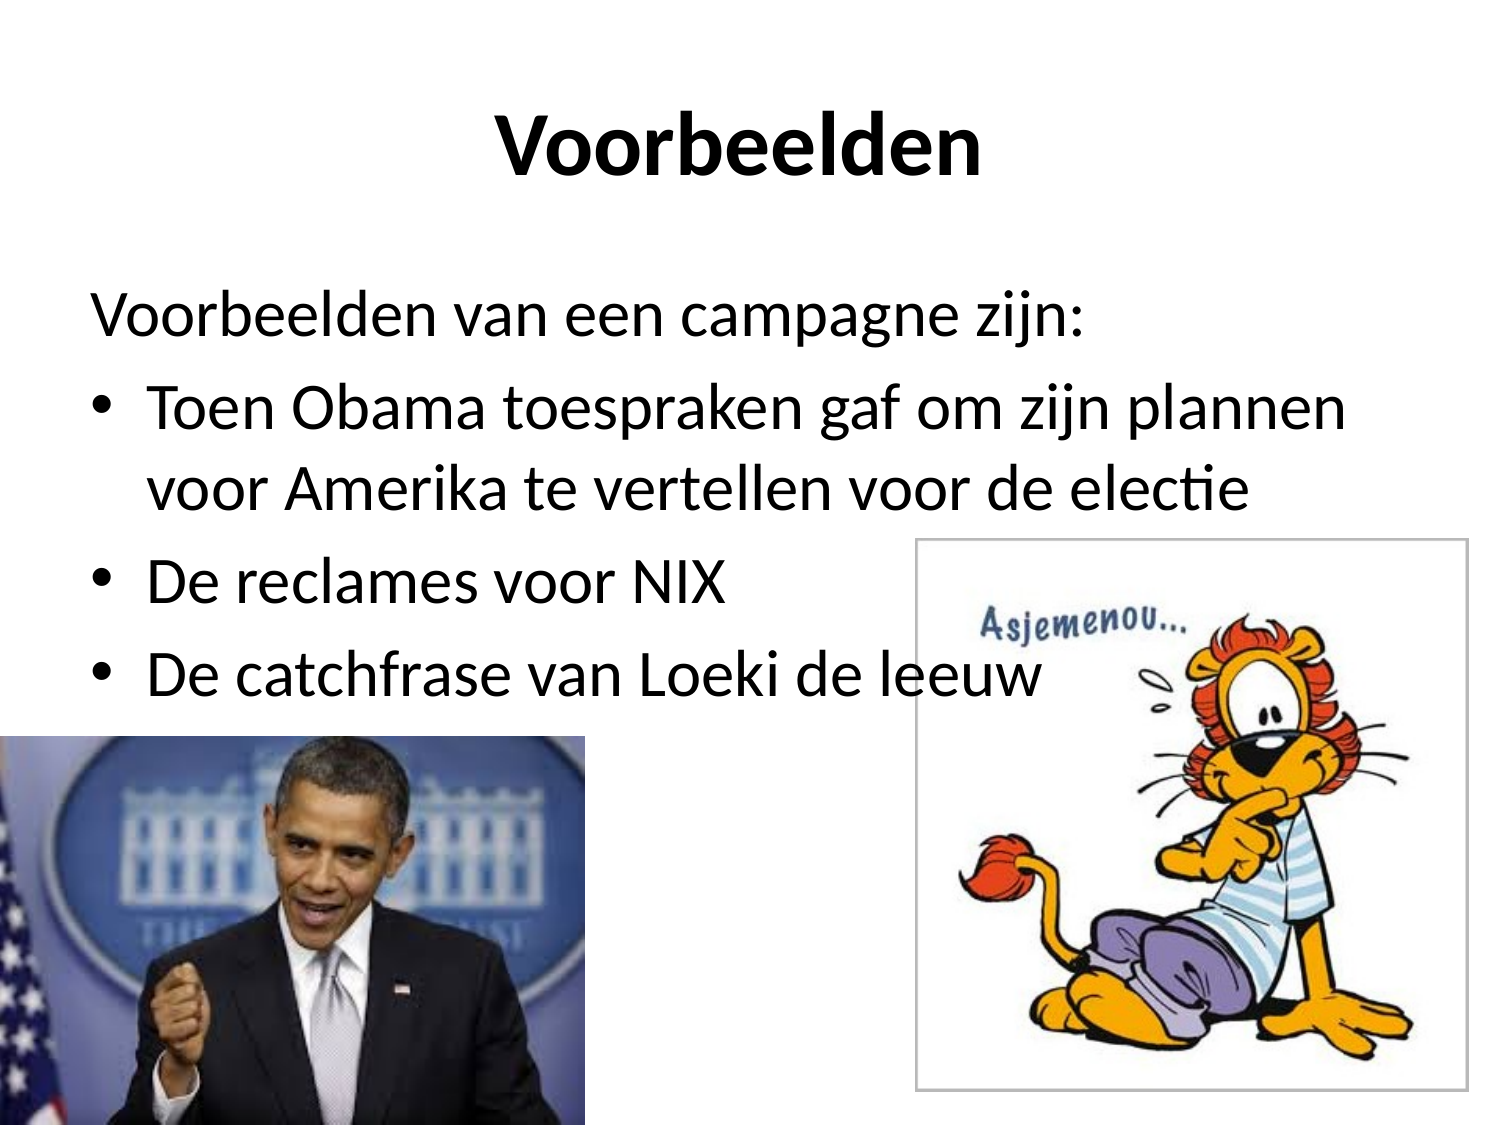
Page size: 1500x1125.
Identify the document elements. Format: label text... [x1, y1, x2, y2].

list Voorbeelden van een campagne zijn: Toen Obama toespraken gaf om zijn plannen voor Amerika te vertellen voor de electie De reclames voor NIX De catchfrase van Loeki de leeuw [75, 262, 1425, 1005]
title Voorbeelden [75, 45, 1425, 233]
picture [915, 538, 1469, 1093]
picture [0, 735, 585, 1125]
